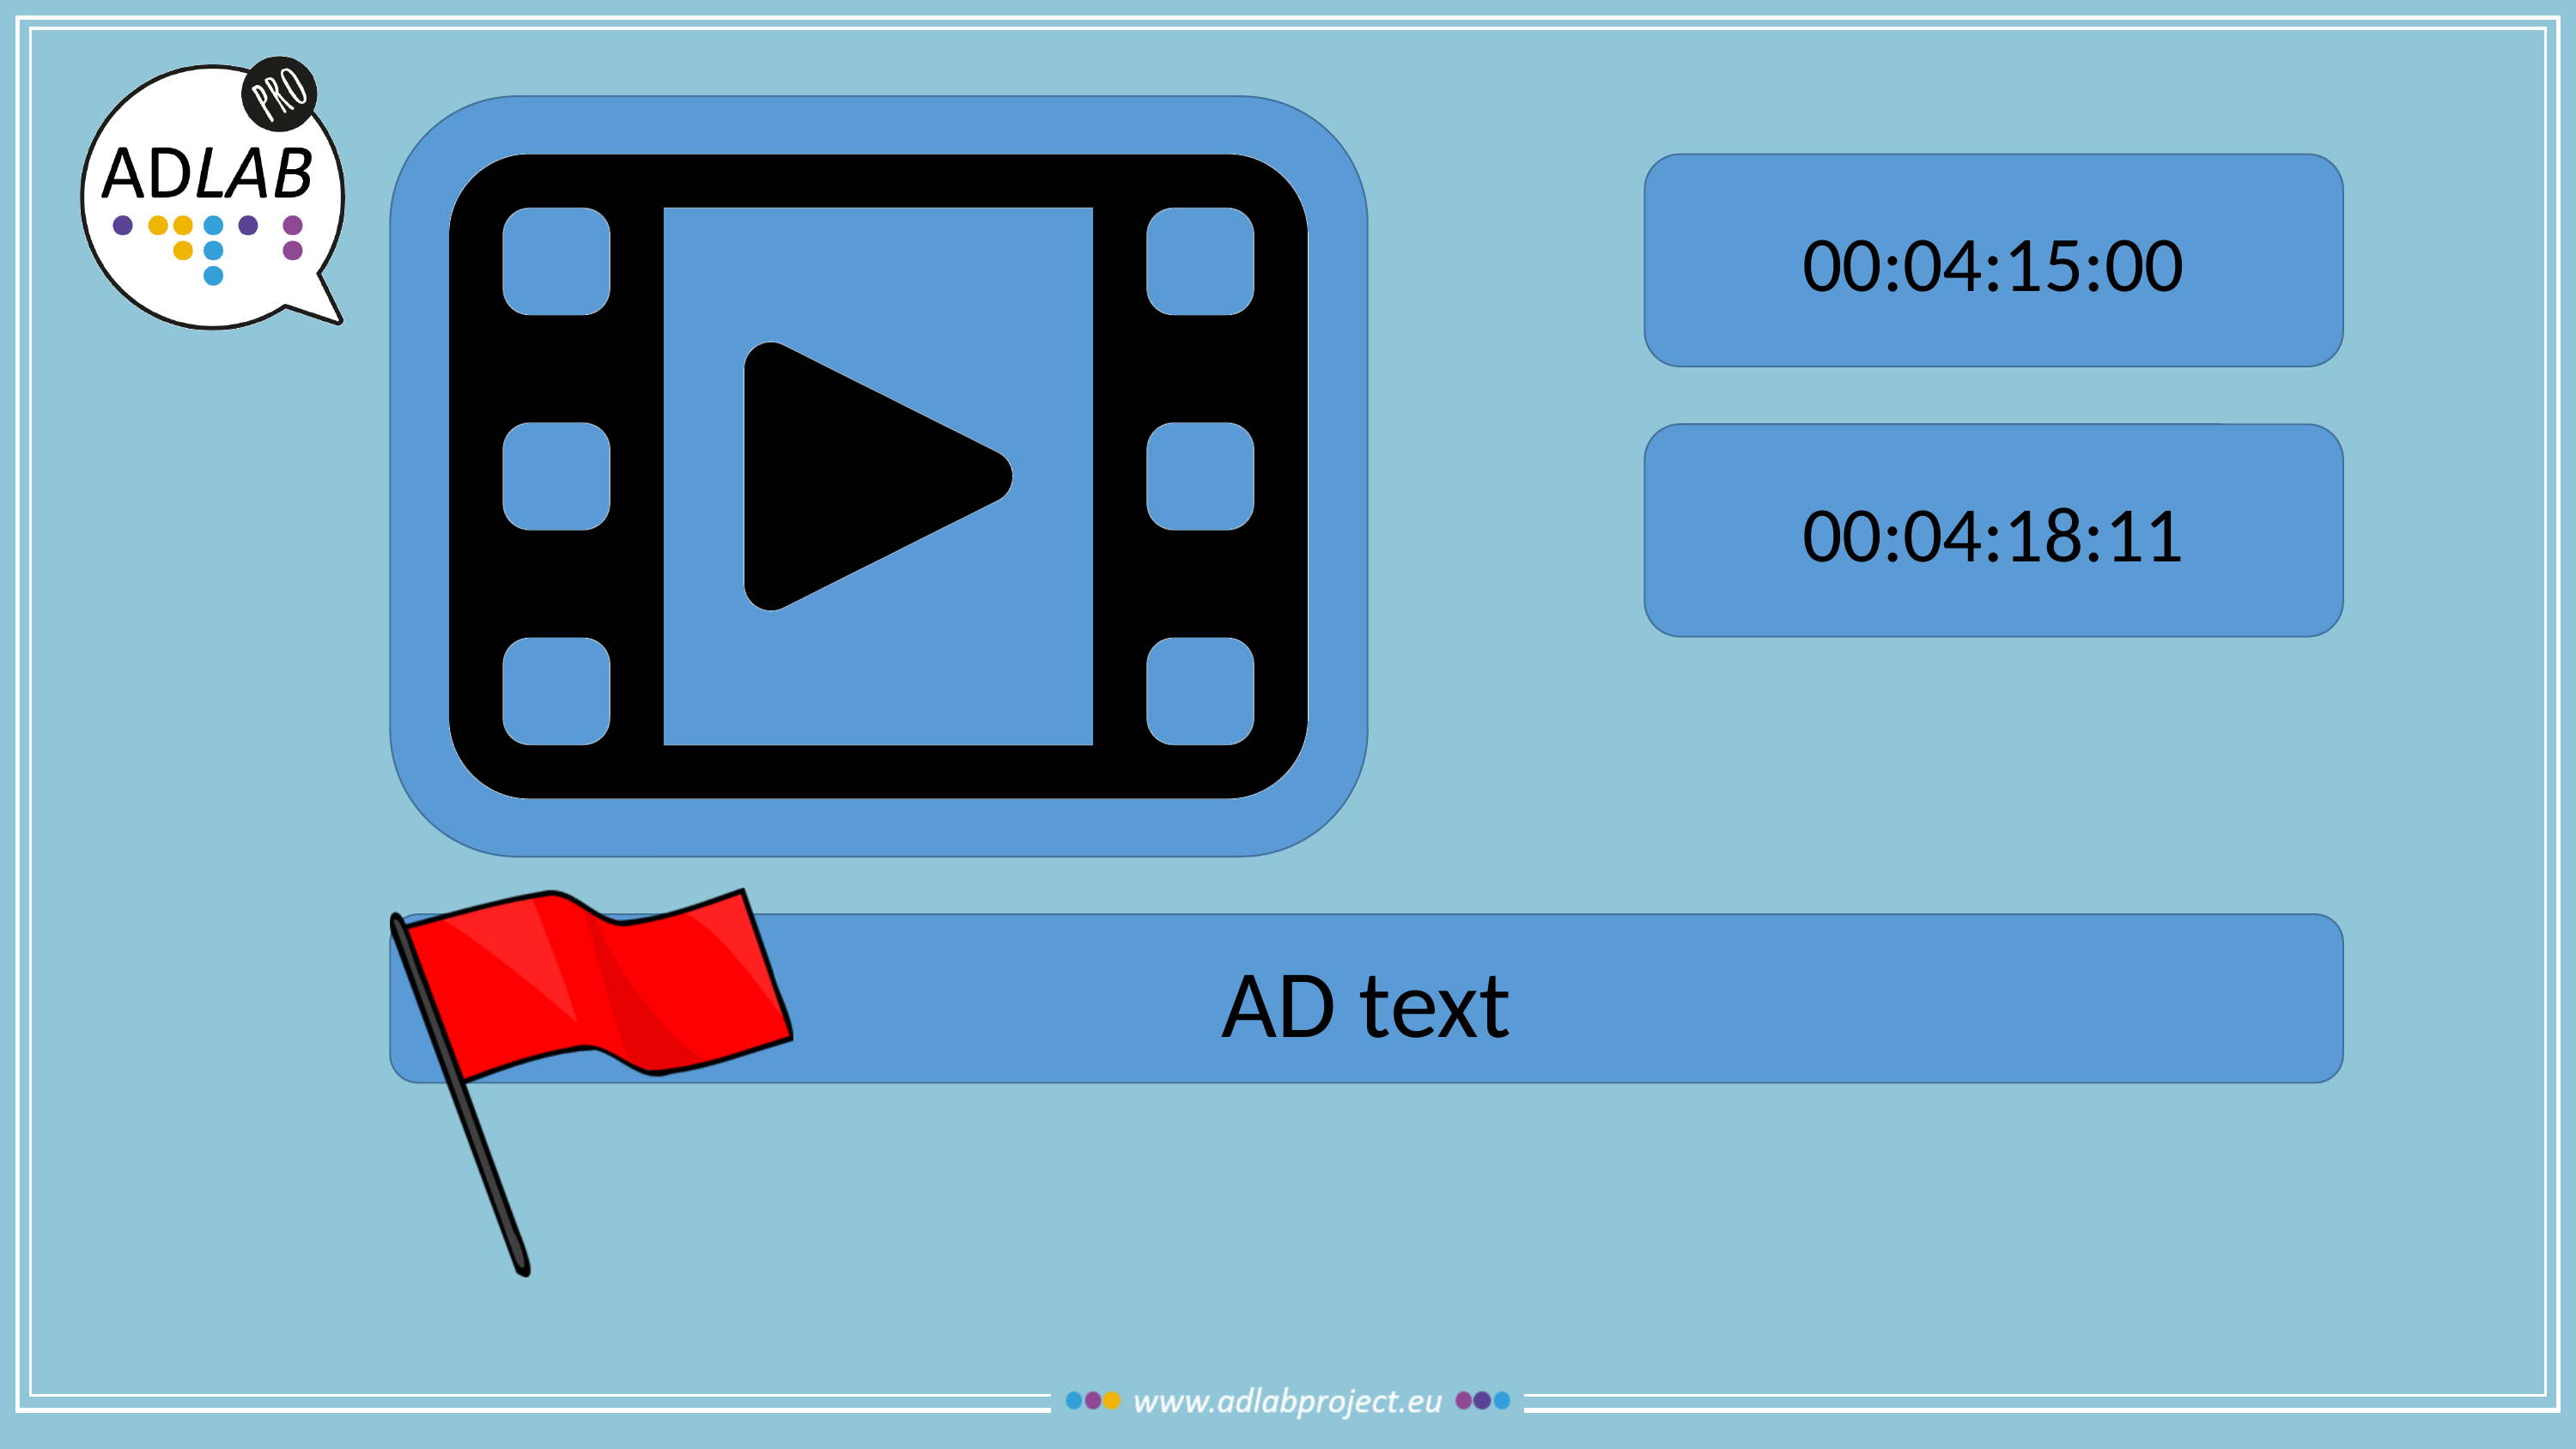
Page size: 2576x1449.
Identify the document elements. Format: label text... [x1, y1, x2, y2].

picture [449, 154, 1309, 799]
text_box 00:04:15:00 [1643, 153, 2344, 367]
text_box [389, 95, 1369, 858]
picture [1051, 1378, 1524, 1429]
text_box AD text [793, 913, 2344, 1084]
picture [72, 49, 353, 330]
picture [390, 888, 793, 1277]
text_box 00:04:18:11 [1643, 423, 2344, 638]
